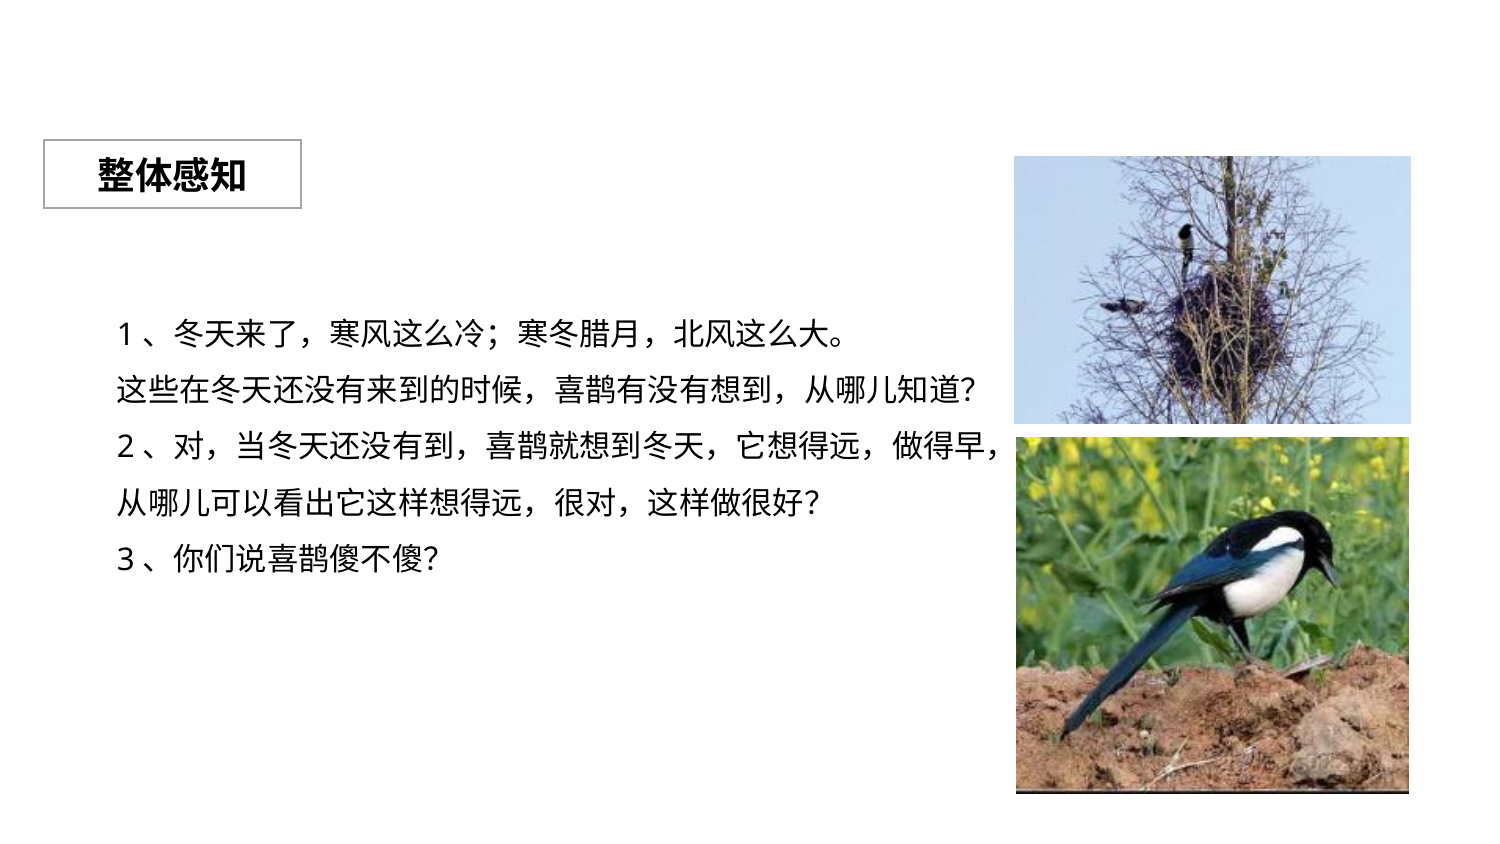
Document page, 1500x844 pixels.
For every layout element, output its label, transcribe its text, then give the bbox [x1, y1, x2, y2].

text_box 1、冬天来了，寒风这么冷；寒冬腊月，北风这么大。 这些在冬天还没有来到的时候，喜鹊有没有想到，从哪儿知道？ 2、对，当冬天还没有到，喜鹊就想到冬天，它想得远，做得早， 从哪儿可以看出它这样想得远，很对，这样做很好？ 3、你们说喜鹊傻不傻？ [105, 290, 1029, 582]
picture [1014, 156, 1411, 424]
picture [1016, 437, 1409, 794]
text_box 整体感知 [43, 139, 302, 209]
